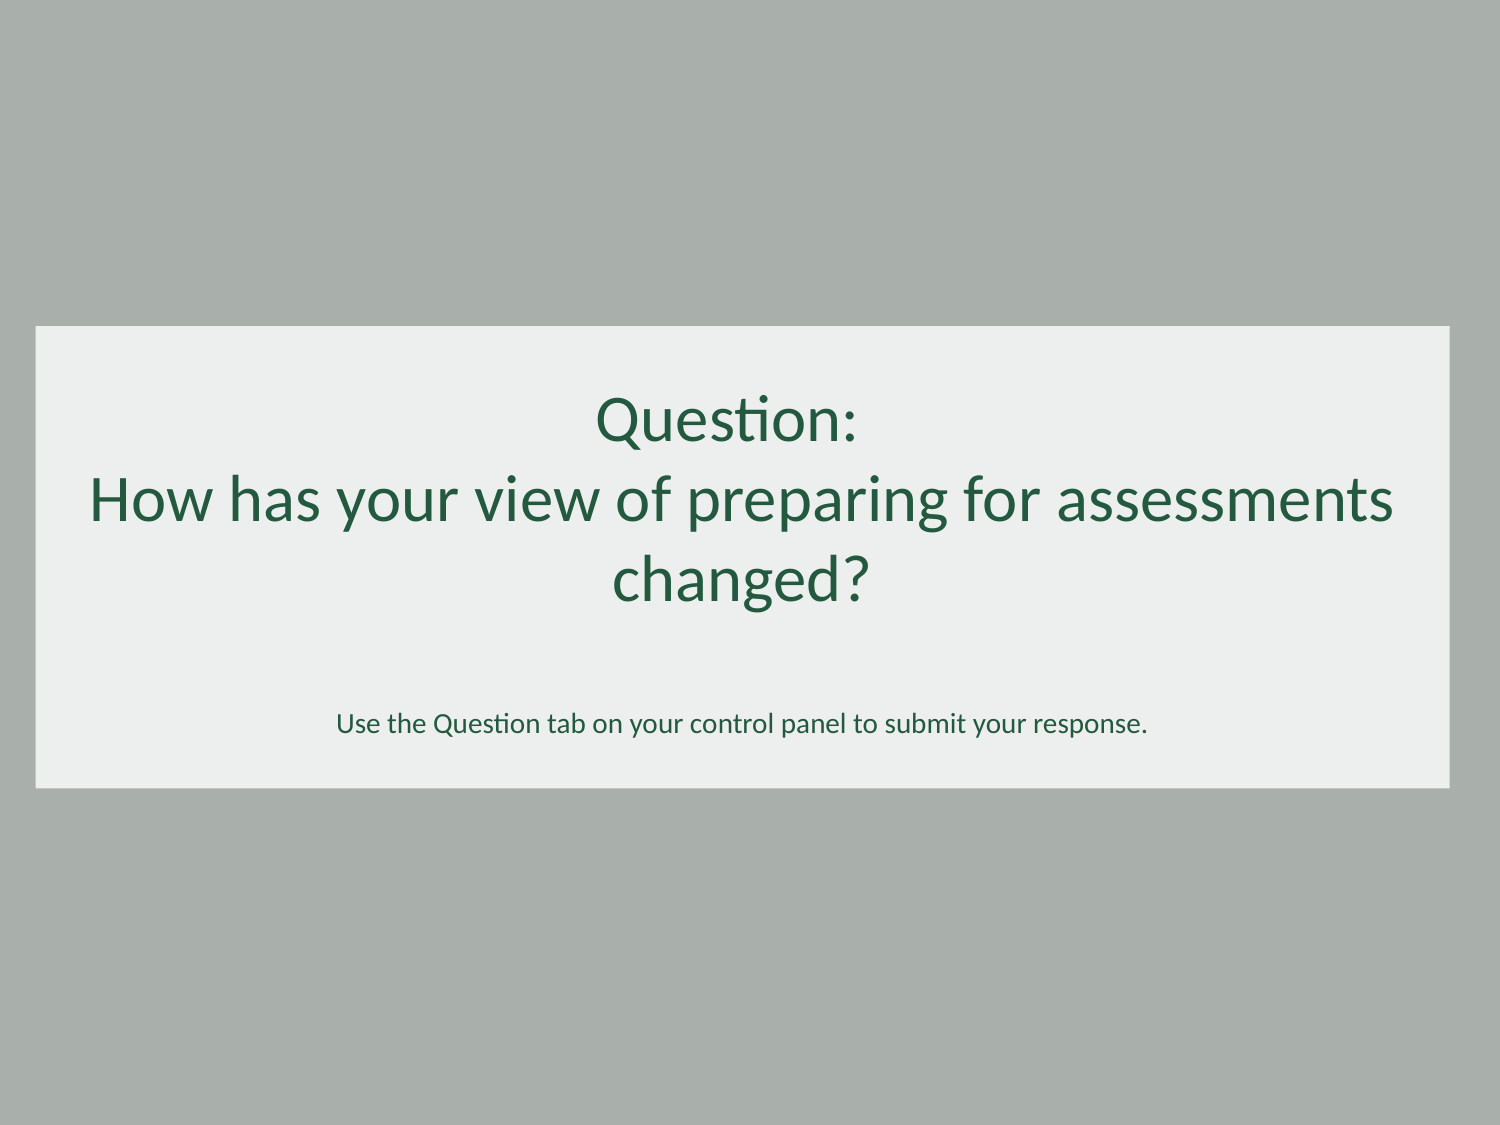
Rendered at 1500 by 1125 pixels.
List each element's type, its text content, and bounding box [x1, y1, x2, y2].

title Question: How has your view of preparing for assessments changed? Use the Question tab on your control panel to submit your response. [35, 326, 1450, 789]
